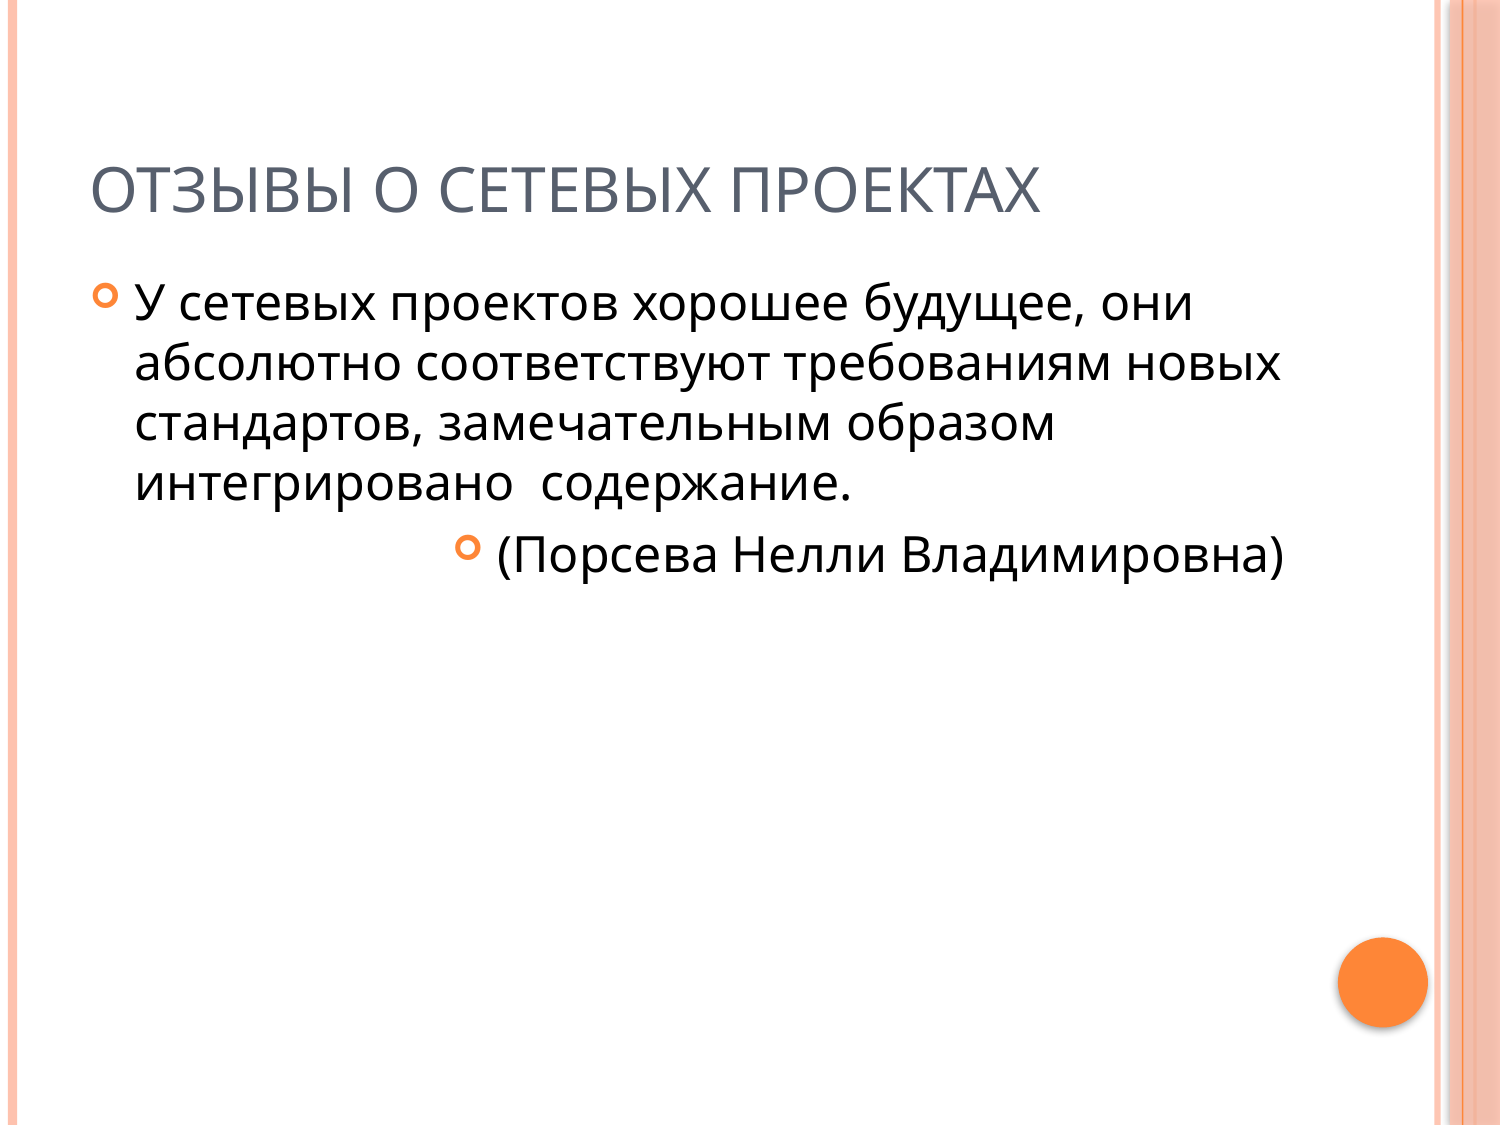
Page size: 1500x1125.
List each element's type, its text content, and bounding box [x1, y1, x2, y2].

title Отзывы о сетевых проектах [75, 45, 1300, 233]
list У сетевых проектов хорошее будущее, они абсолютно соответствуют требованиям новых стандартов, замечательным образом интегрировано содержание. (Порсева Нелли Владимировна) [75, 262, 1300, 1062]
